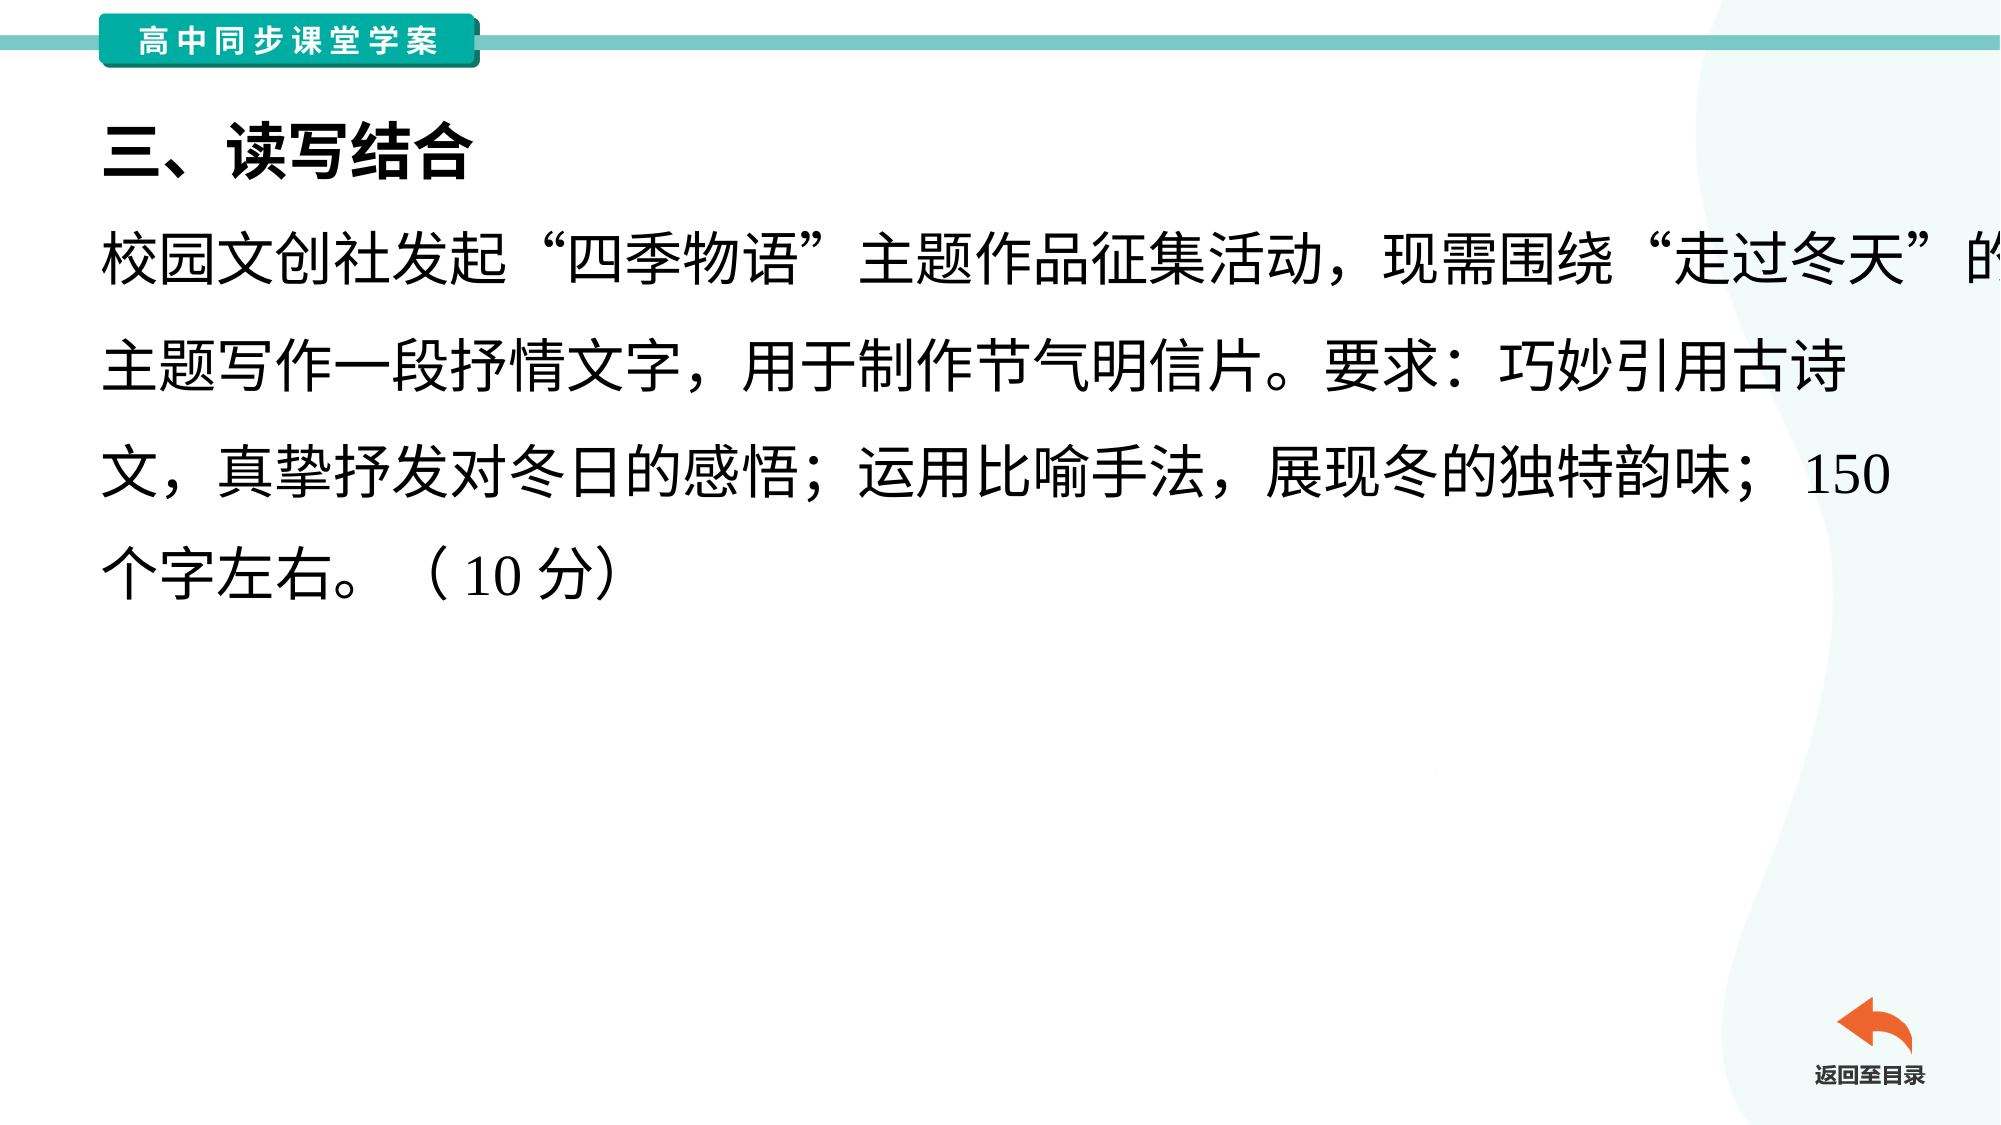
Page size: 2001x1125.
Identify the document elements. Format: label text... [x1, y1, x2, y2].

text_box 校园文创社发起“四季物语”主题作品征集活动，现需围绕“走过冬天”的 主题写作一段抒情文字，用于制作节气明信片。要求：巧妙引用古诗 文，真挚抒发对冬日的感悟；运用比喻手法，展现冬的独特韵味；150 个字左右。（10分） [100, 186, 1899, 596]
picture [0, 0, 2000, 1125]
text_box 三、读写结合 [100, 76, 1899, 186]
